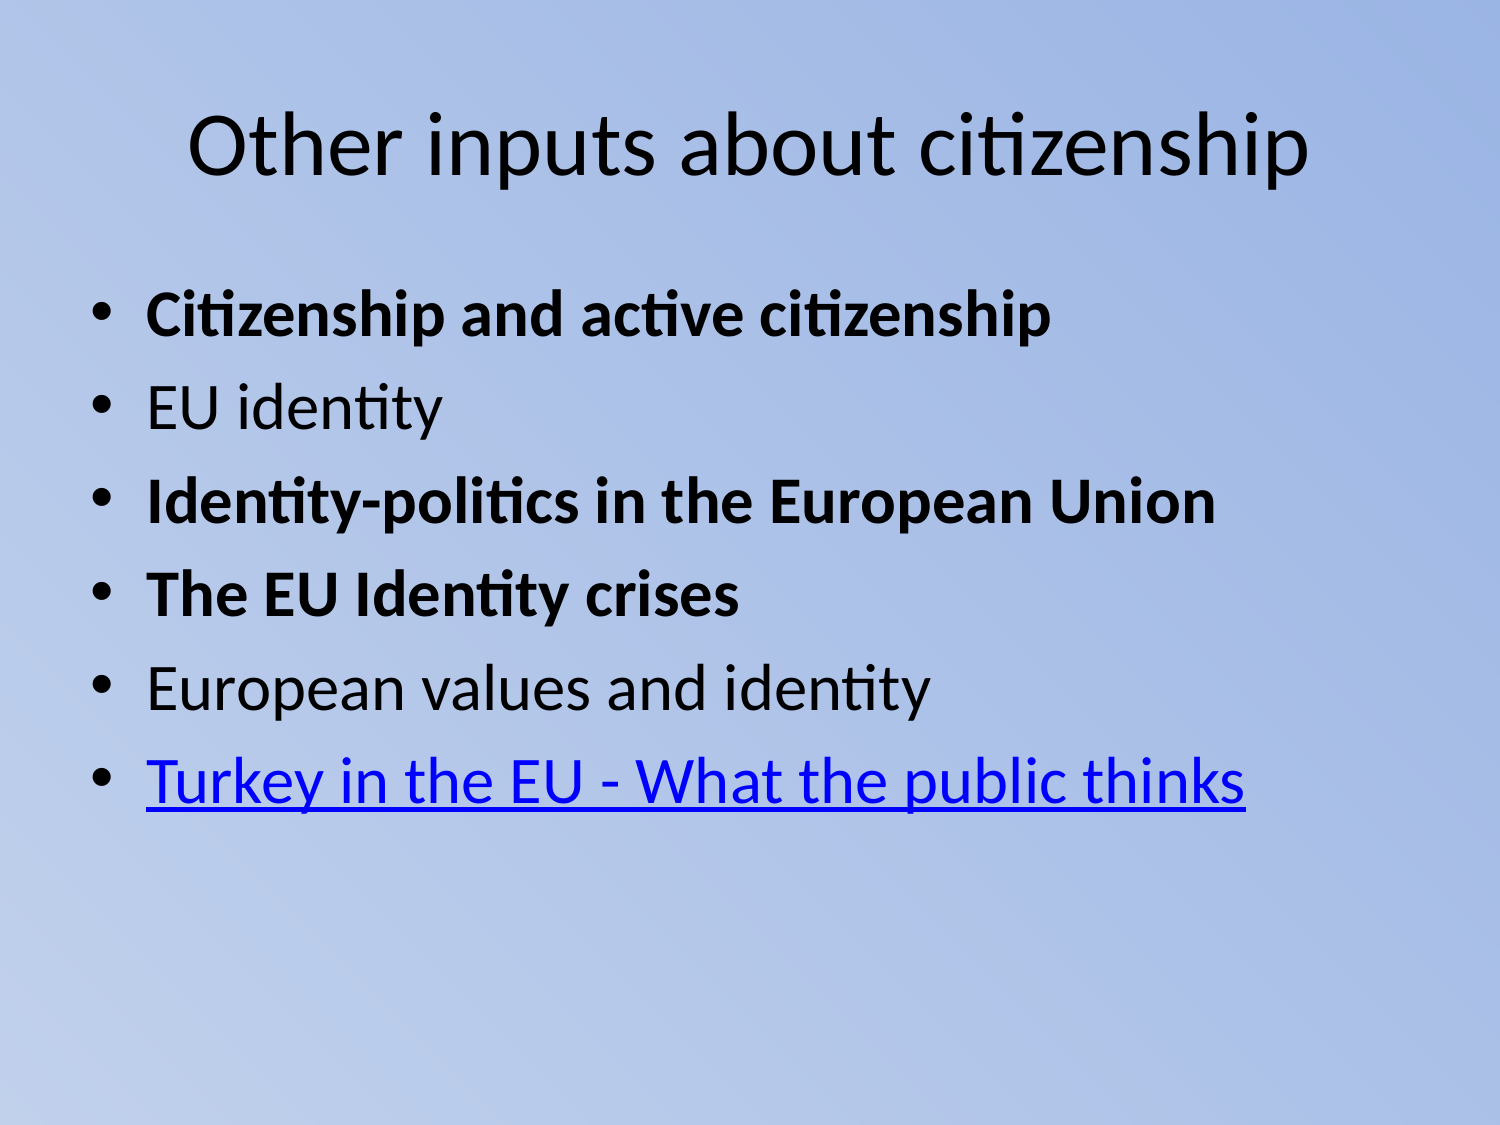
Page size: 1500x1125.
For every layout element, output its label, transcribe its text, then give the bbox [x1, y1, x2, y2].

list Citizenship and active citizenship EU identity Identity-politics in the European Union The EU Identity crises European values and identity Turkey in the EU - What the public thinks [75, 262, 1425, 1005]
title Other inputs about citizenship [75, 45, 1425, 233]
